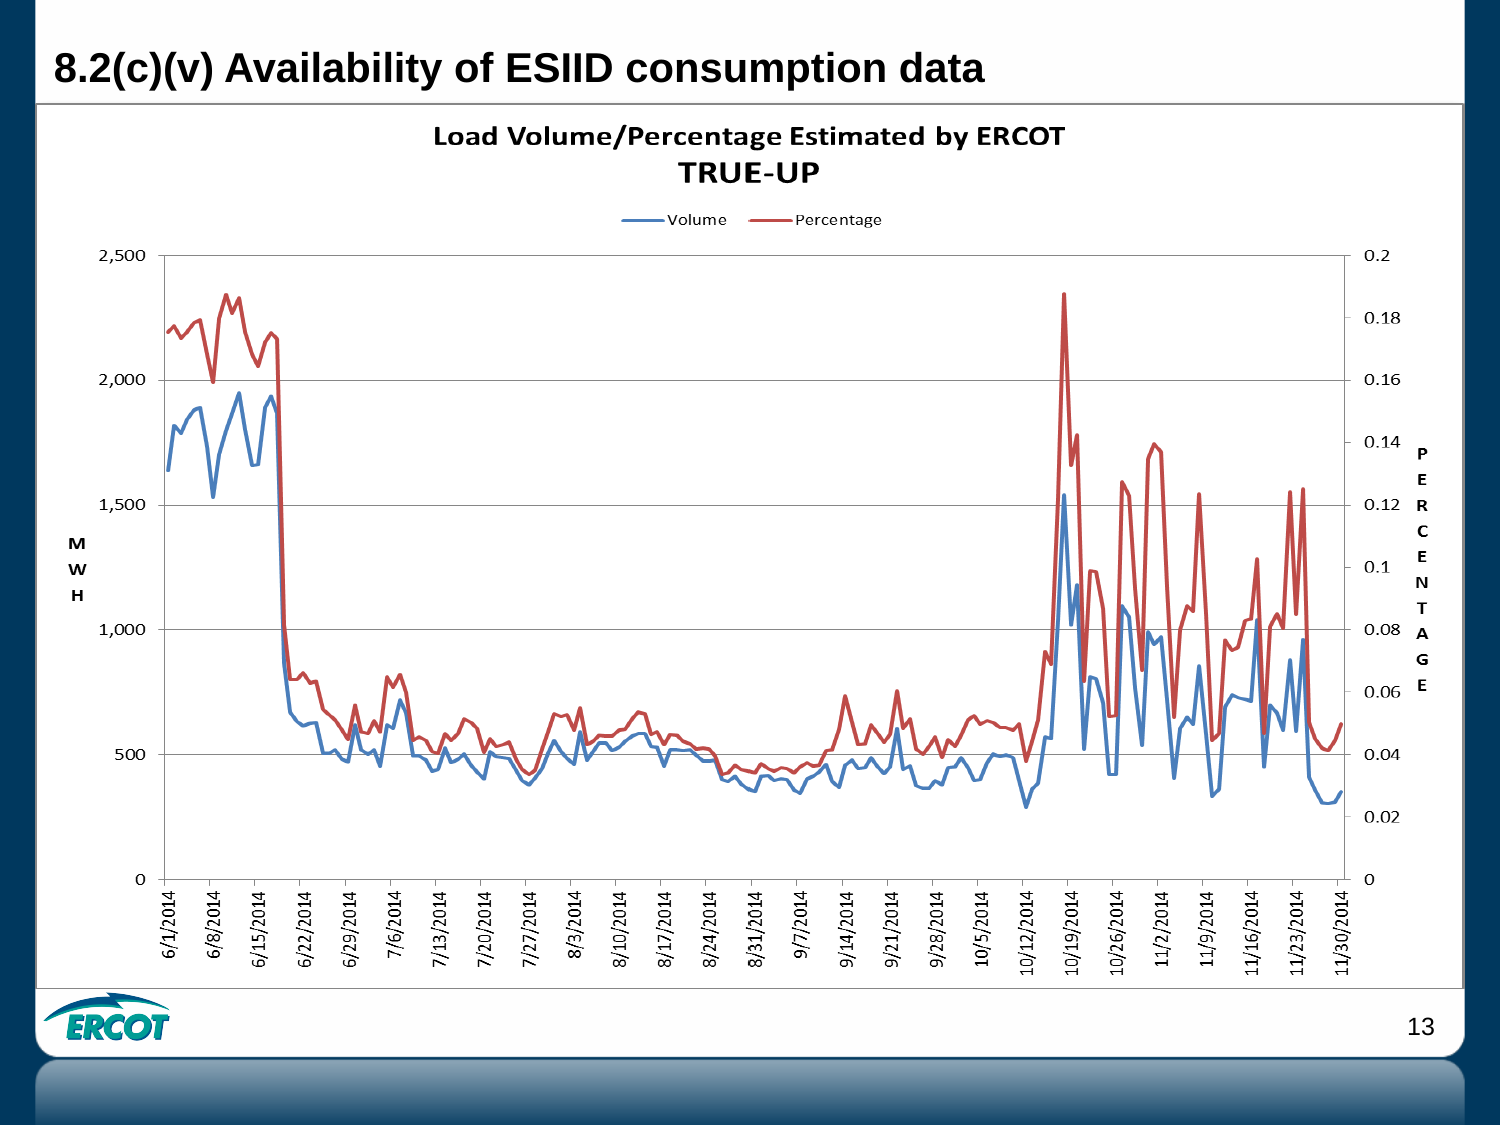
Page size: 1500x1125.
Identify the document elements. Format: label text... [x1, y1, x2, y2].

picture [35, 0, 1465, 1125]
title 8.2(c)(v) Availability of ESIID consumption data [38, 27, 1427, 101]
